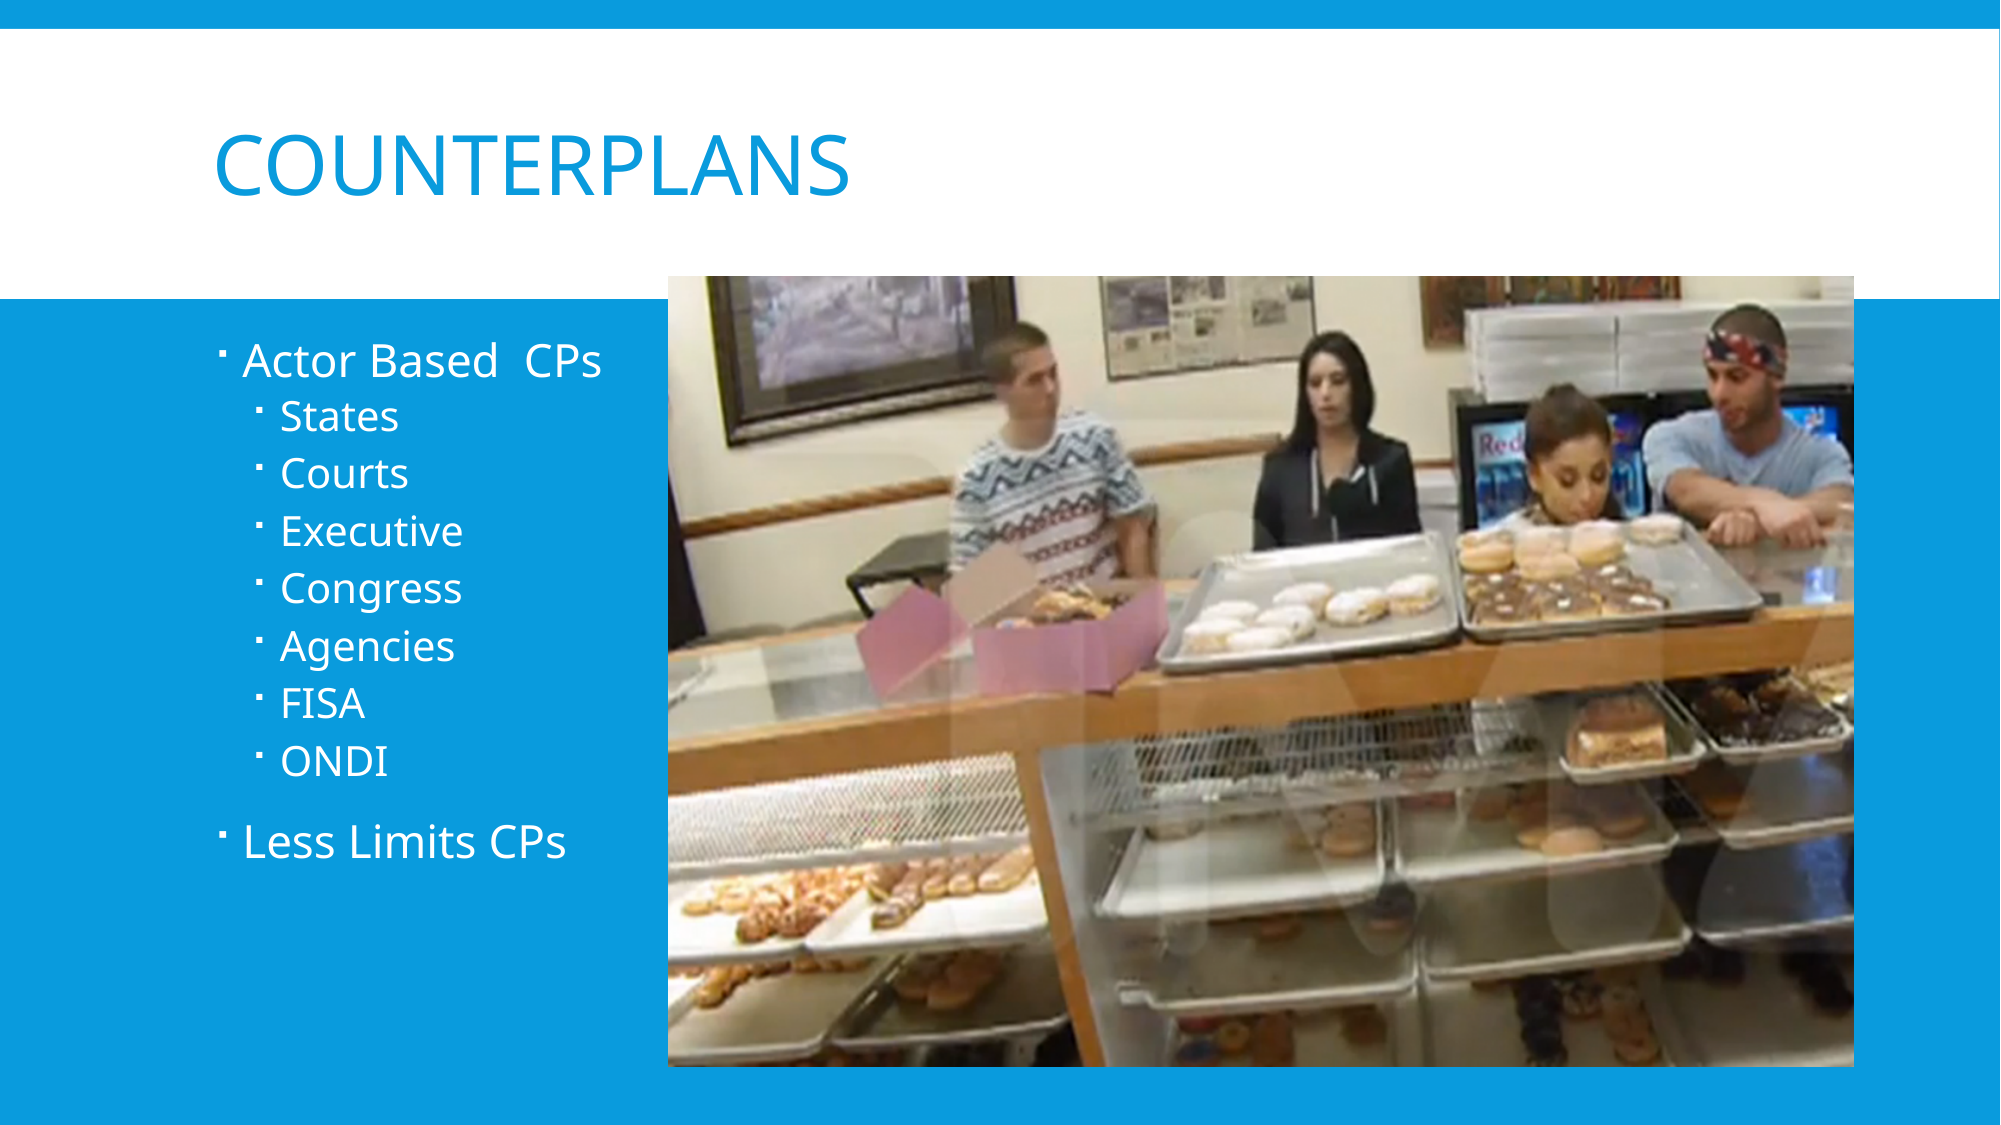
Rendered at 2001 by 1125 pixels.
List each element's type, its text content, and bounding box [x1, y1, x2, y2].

title Counterplans [197, 46, 1803, 295]
list Actor Based CPs States Courts Executive Congress Agencies FISA ONDI Less Limits CPs [197, 329, 660, 1020]
picture [667, 276, 1855, 1066]
